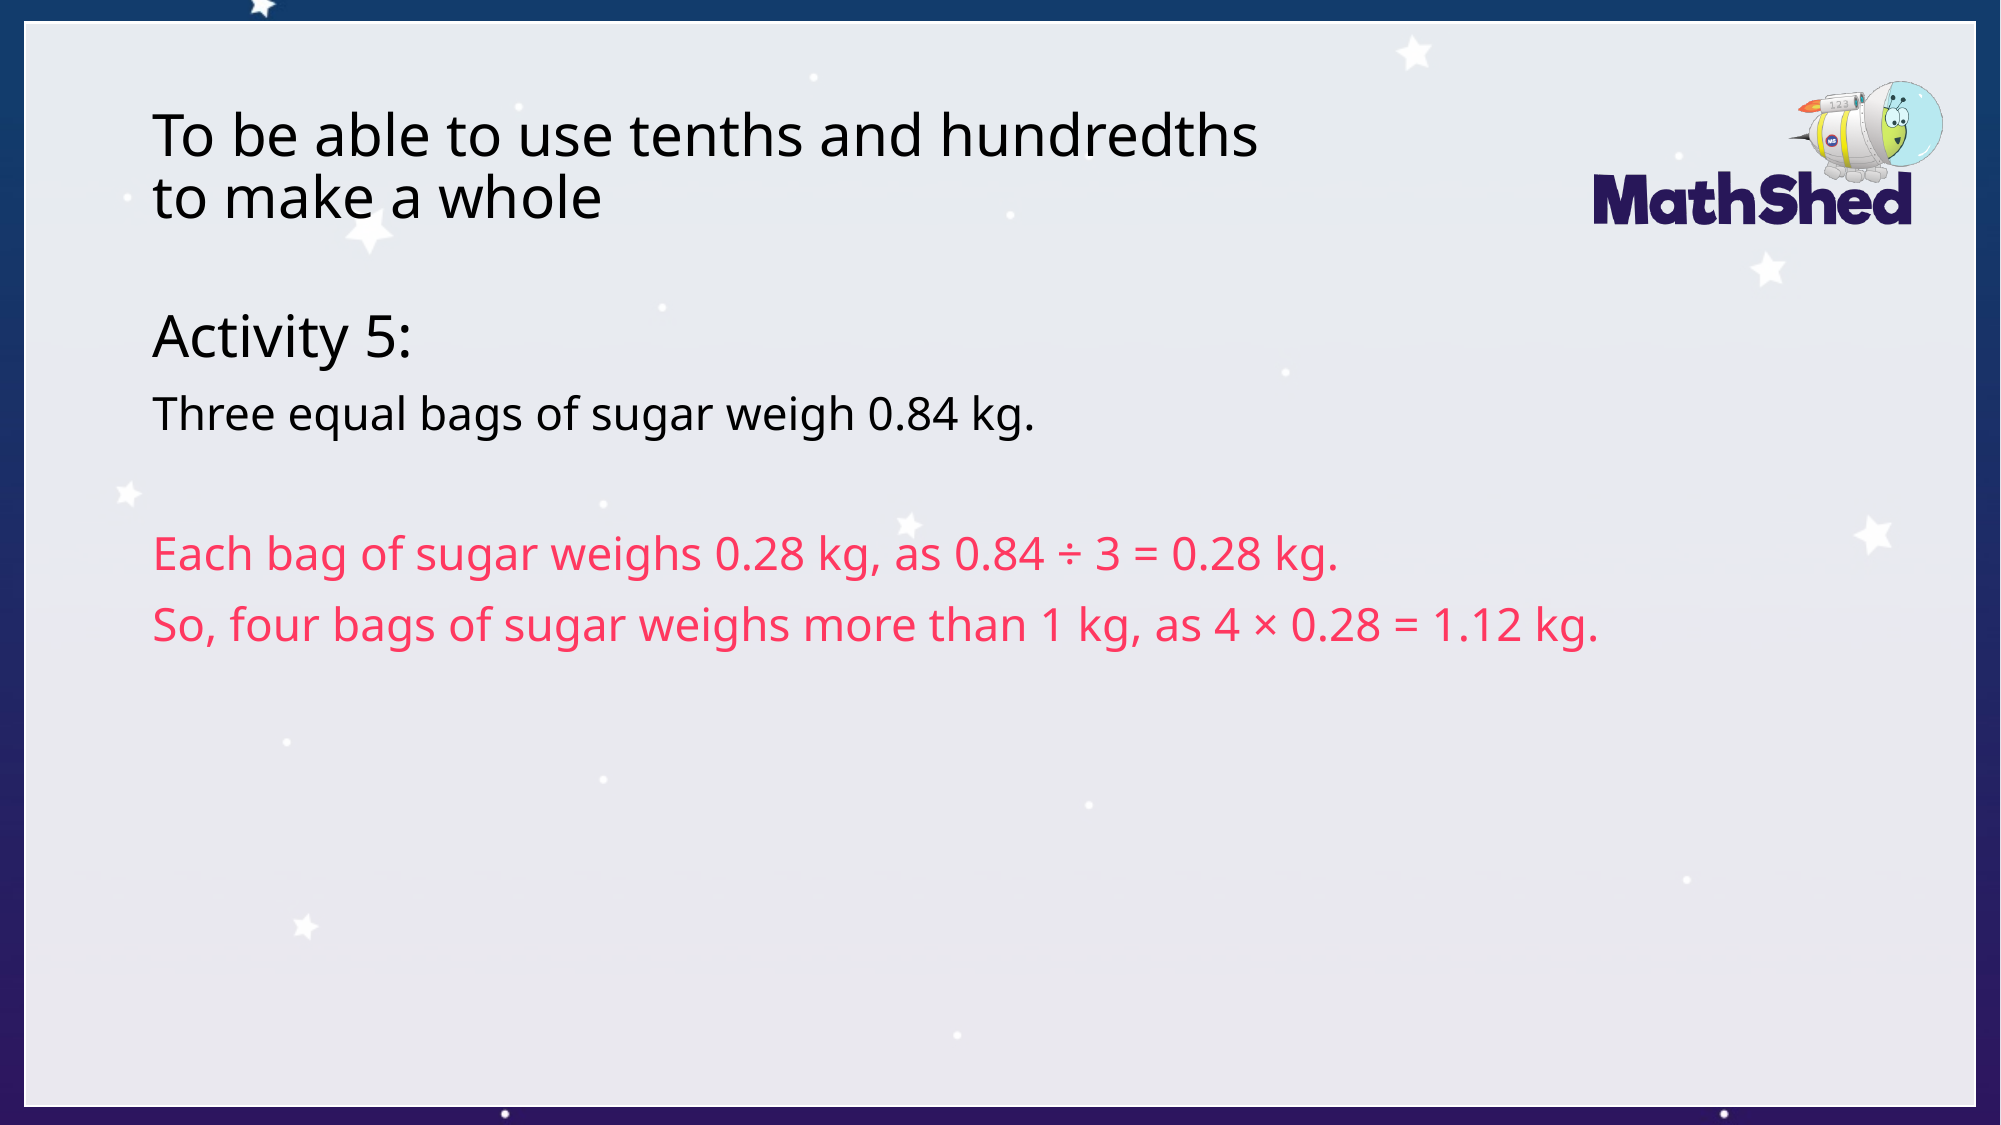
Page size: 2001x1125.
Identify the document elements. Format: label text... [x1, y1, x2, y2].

picture [0, 0, 2001, 1125]
title To be able to use tenths and hundredths to make a whole [137, 59, 1578, 278]
list Activity 5: Three equal bags of sugar weigh 0.84 kg. Each bag of sugar weighs 0.28 kg, as 0.84 ÷ 3 = 0.28 kg. So, four bags of sugar weighs more than 1 kg, as 4 × 0.28 = 1.12 kg. [137, 299, 1957, 1014]
